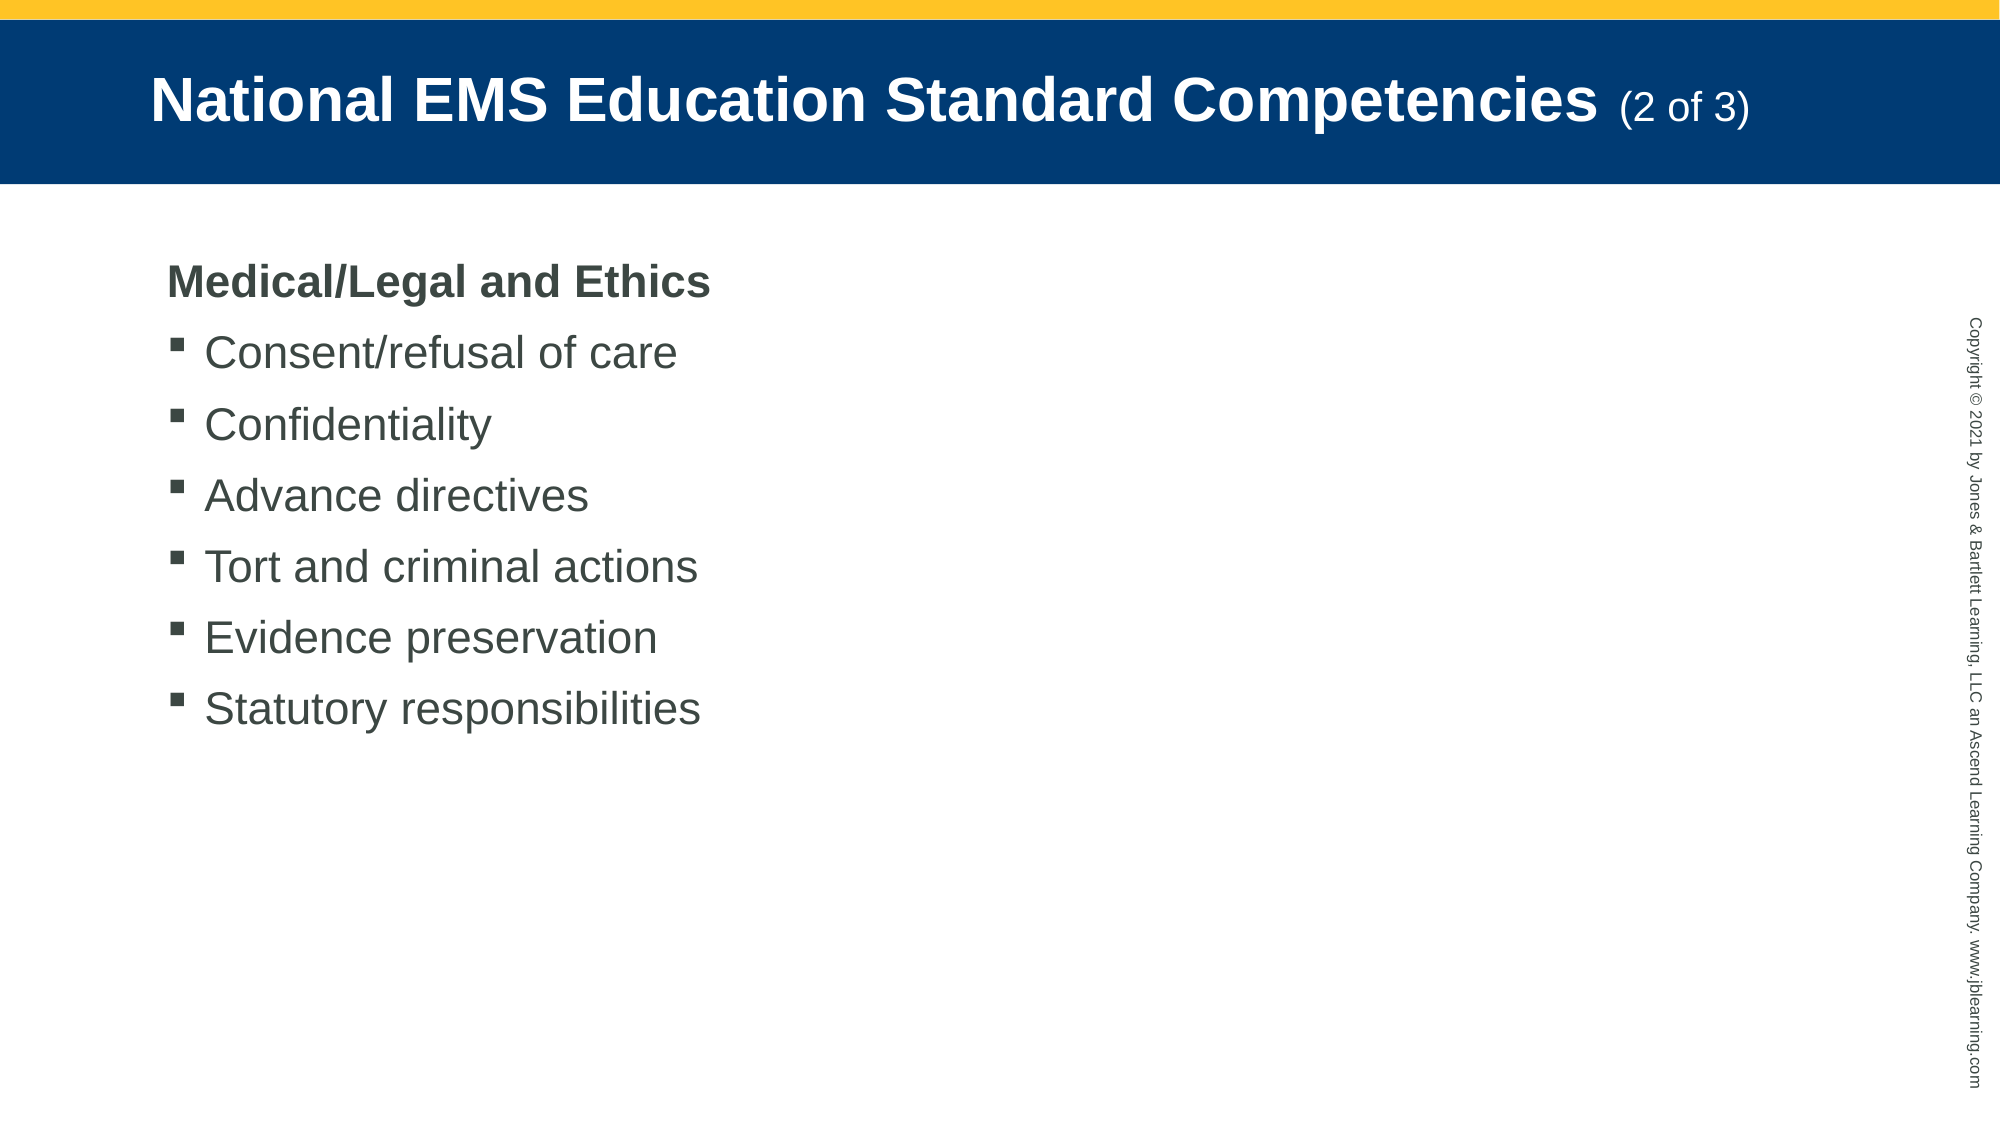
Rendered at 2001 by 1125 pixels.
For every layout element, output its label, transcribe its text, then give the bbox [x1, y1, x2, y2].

list Medical/Legal and Ethics Consent/refusal of care Confidentiality Advance directives Tort and criminal actions Evidence preservation Statutory responsibilities [151, 244, 1840, 1016]
title National EMS Education Standard Competencies (2 of 3) [0, 19, 2000, 185]
